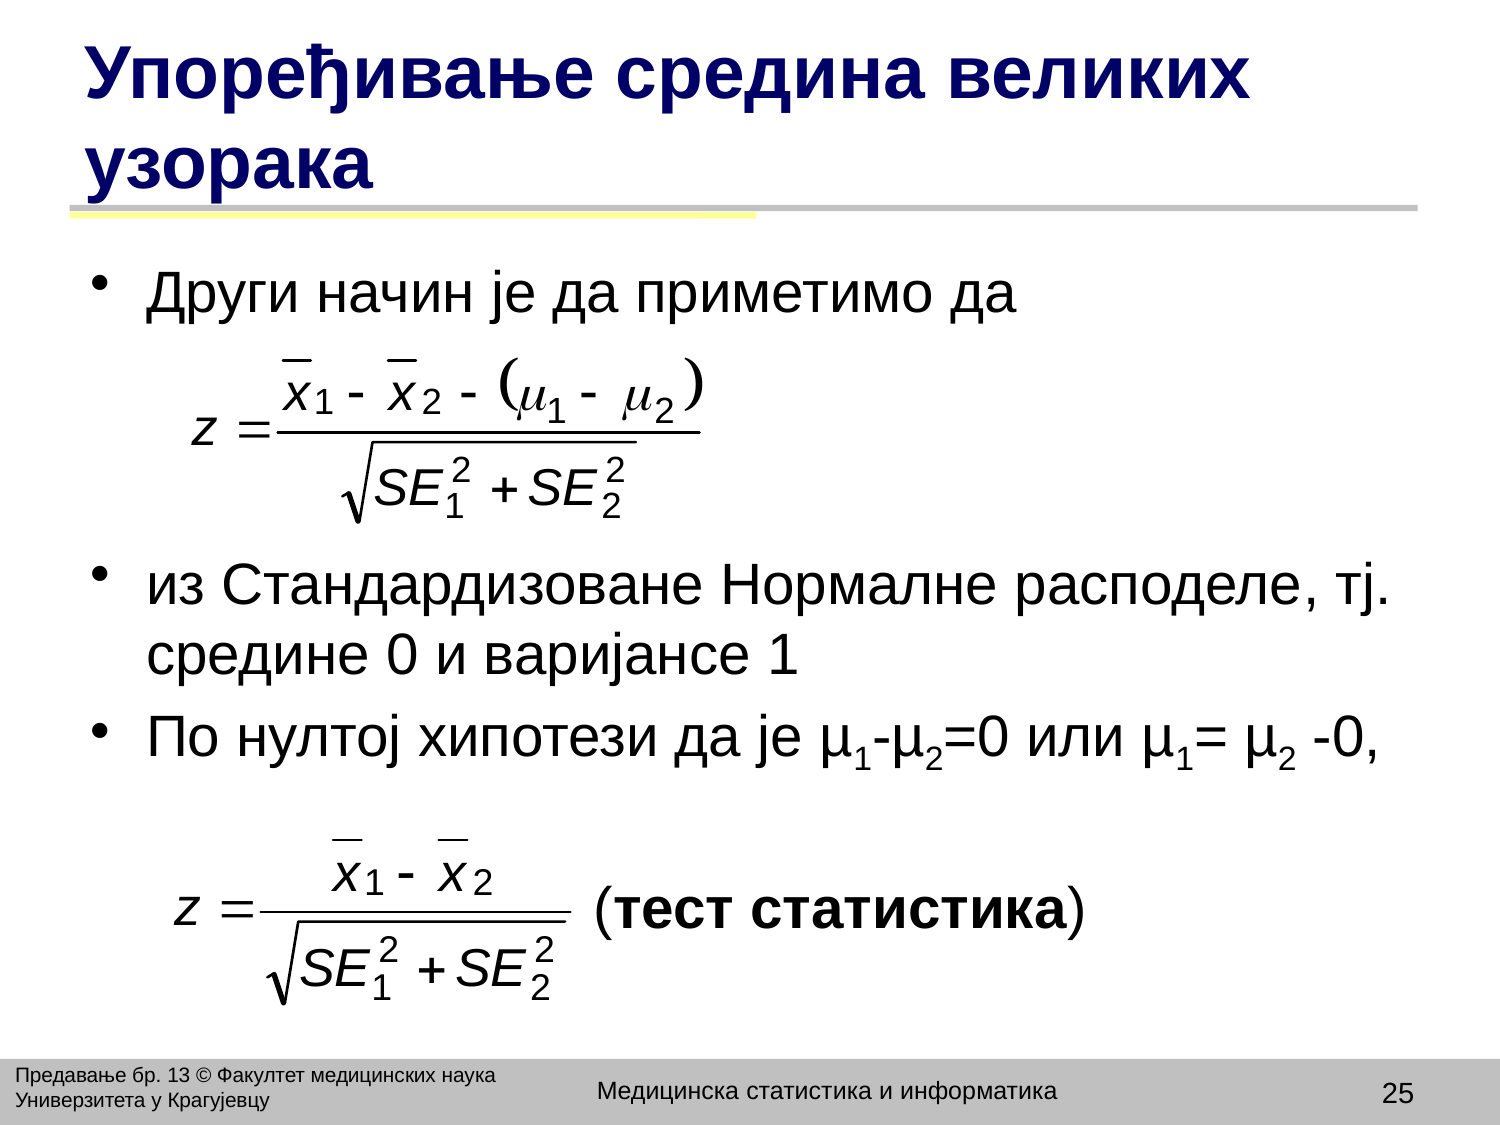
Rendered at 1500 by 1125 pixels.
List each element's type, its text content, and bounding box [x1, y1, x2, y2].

footer Медицинска статистика и информатика [512, 1066, 1144, 1125]
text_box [164, 823, 584, 1022]
title Упоређивање средина великих узорака [69, 19, 1426, 208]
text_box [181, 346, 712, 539]
list Други начин је да приметимо да из Стандардизоване Нормалне расподеле, тј. средине 0 и варијансе 1 По нултој хипотези да је µ1-µ2=0 или µ1= µ2 -0, (тест статистика) [74, 246, 1426, 524]
list Други начин је да приметимо да из Стандардизоване Нормалне расподеле, тј. средине 0 и варијансе 1 По нултој хипотези да је µ1-µ2=0 или µ1= µ2 -0, (тест статистика) [74, 525, 1426, 1023]
slide_number 25 [1164, 1066, 1430, 1125]
slide_number Предавање бр. 13 © Факултет медицинских наука Универзитета у Крагујевцу [0, 1053, 629, 1108]
